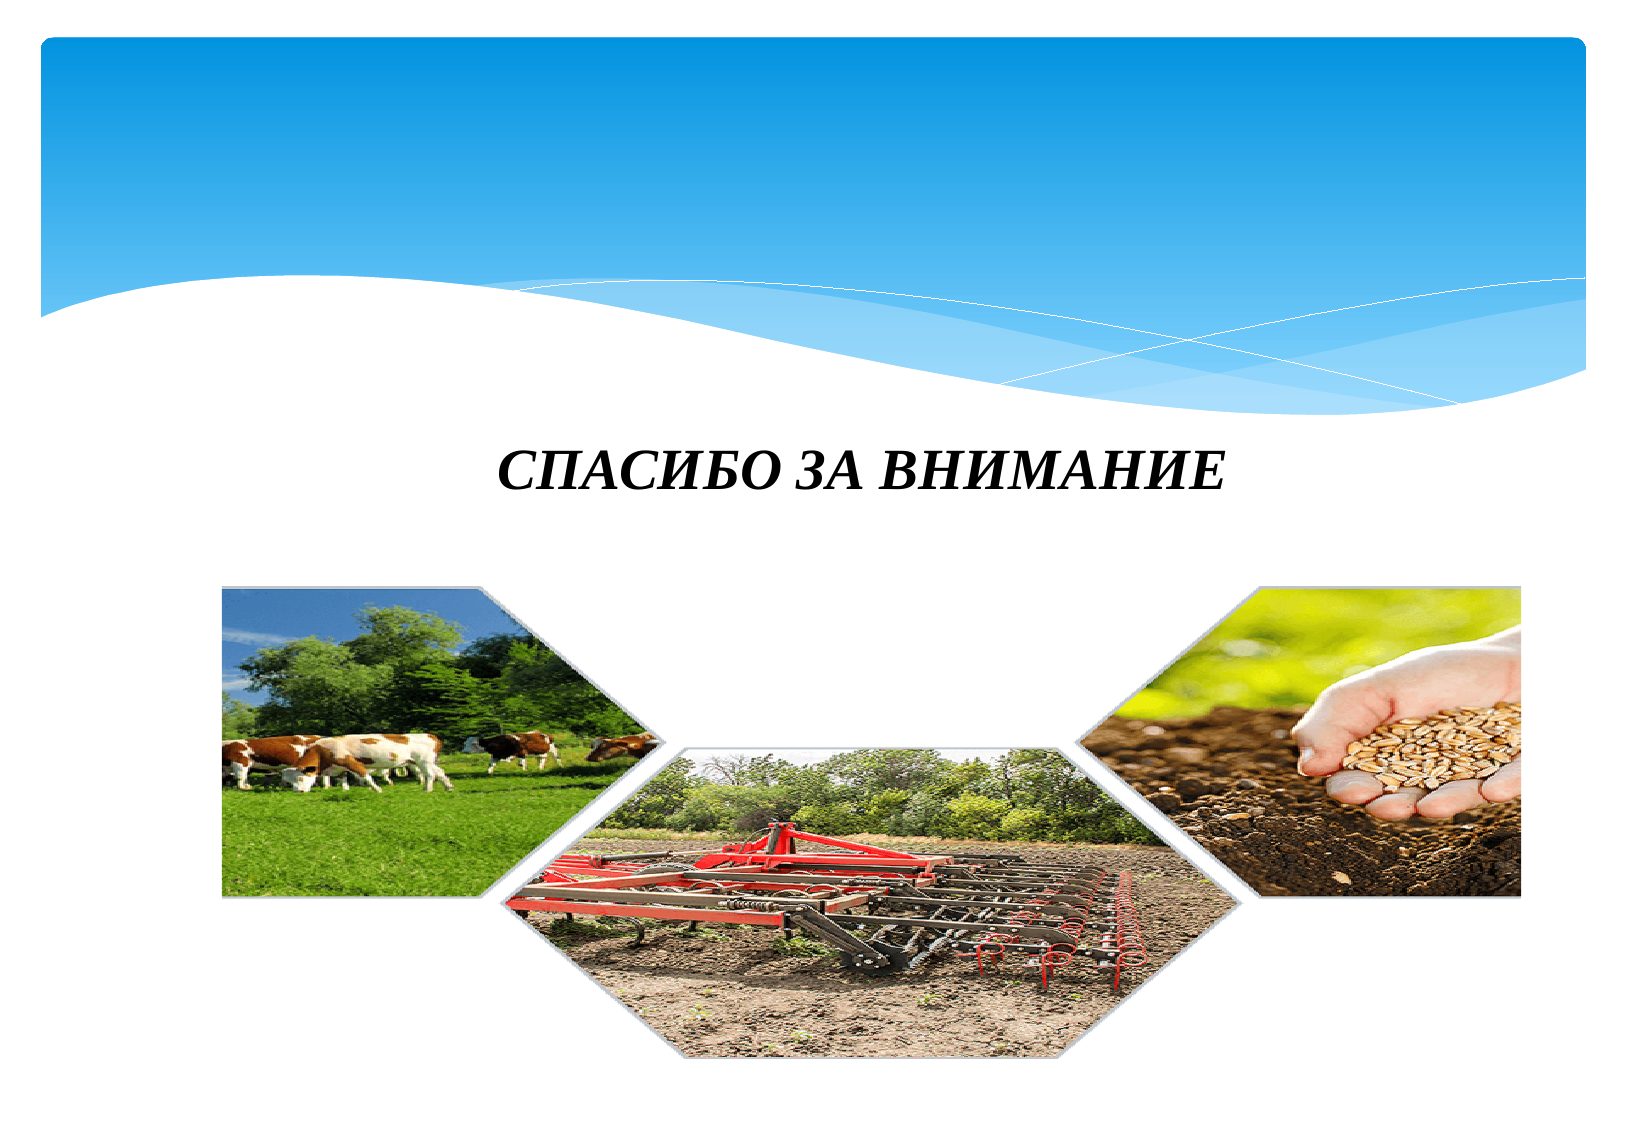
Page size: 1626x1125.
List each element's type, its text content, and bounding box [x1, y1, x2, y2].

text_box [95, 80, 1581, 296]
picture [221, 585, 1522, 1059]
text_box СПАСИБО ЗА ВНИМАНИЕ [127, 373, 1599, 609]
